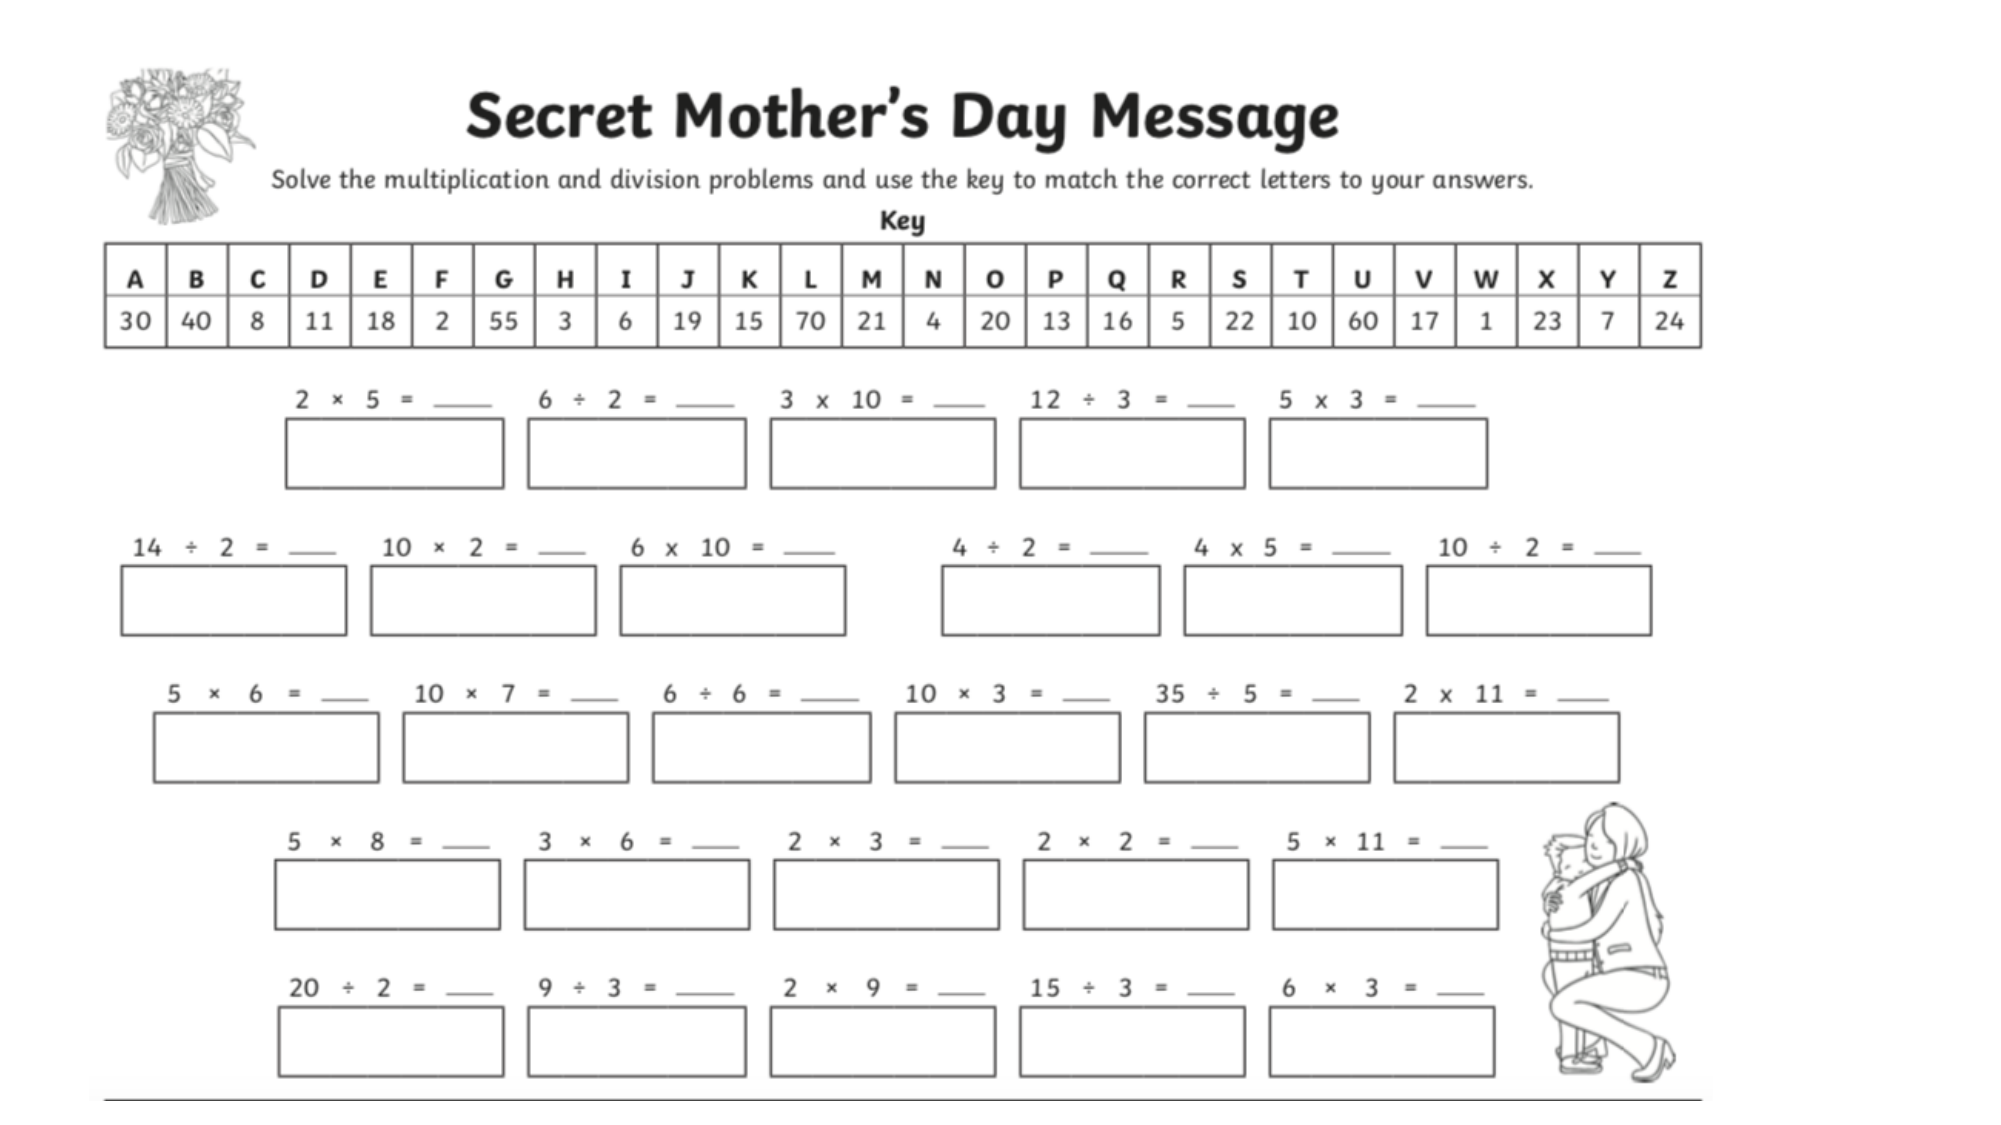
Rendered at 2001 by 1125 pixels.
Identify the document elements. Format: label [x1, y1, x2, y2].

picture [88, 54, 1713, 1101]
